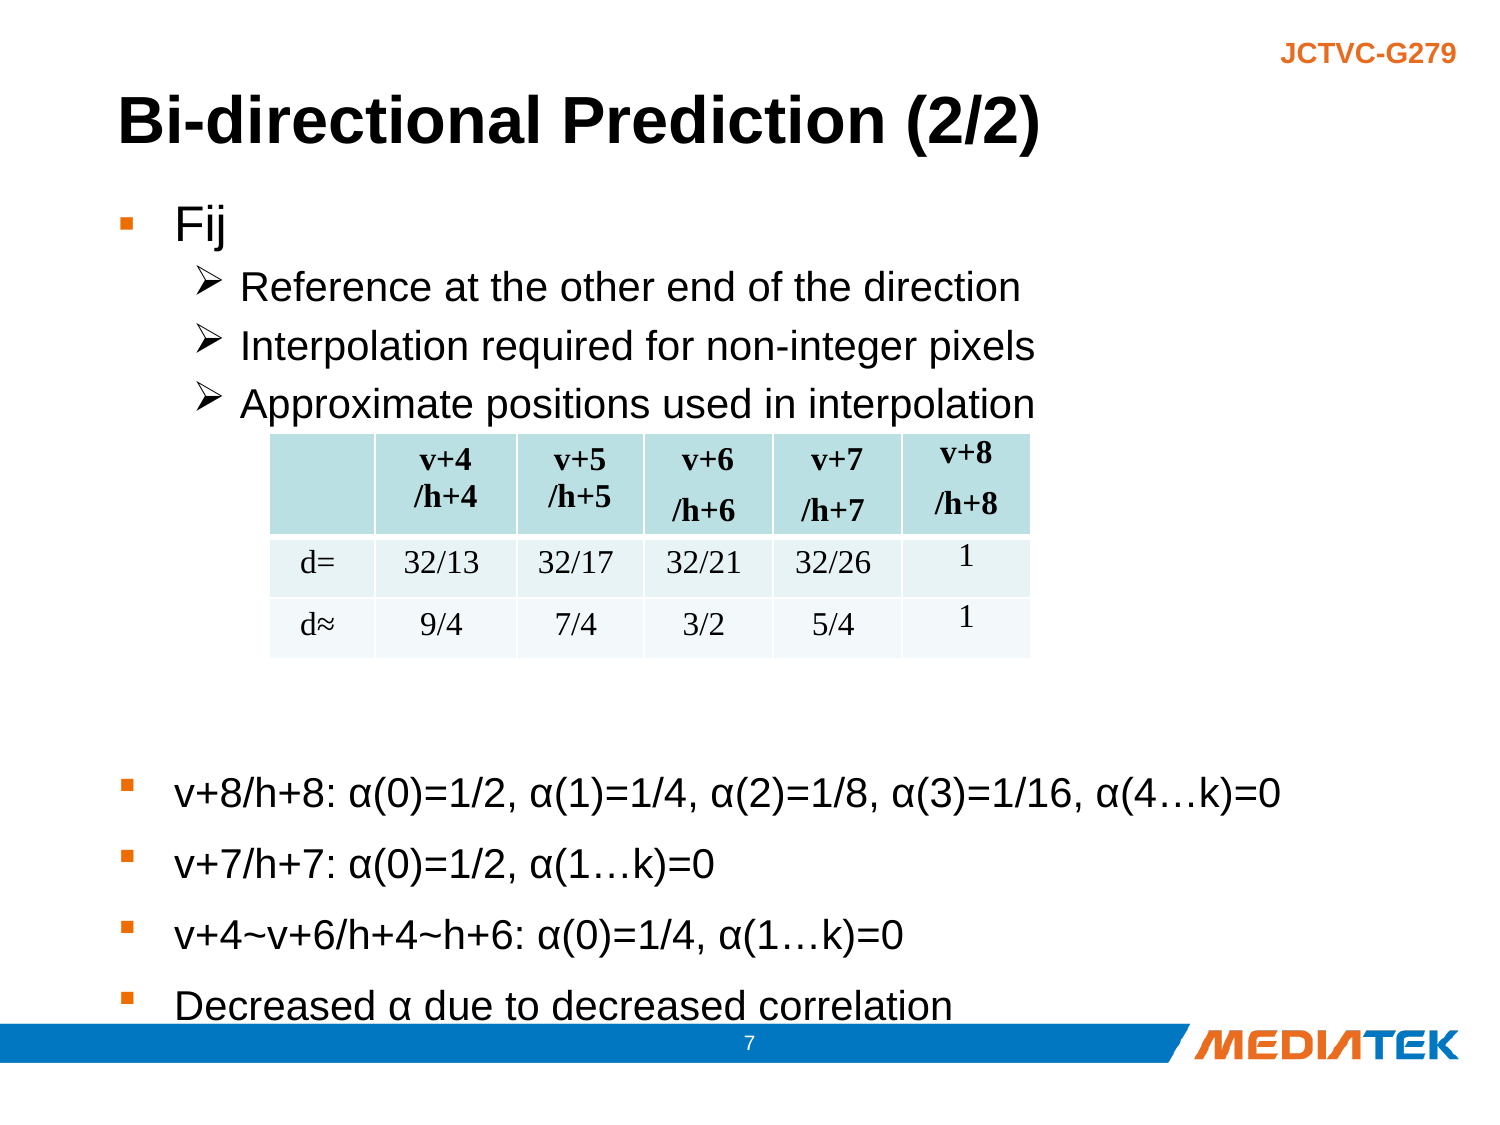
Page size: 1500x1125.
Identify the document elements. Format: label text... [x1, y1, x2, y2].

table_header [270, 434, 374, 534]
table_cell 3/2 [645, 599, 772, 658]
picture [0, 1023, 711, 1063]
picture [789, 1023, 1459, 1063]
title Bi-directional Prediction (2/2) [101, 62, 1425, 172]
table_cell 32/21 [645, 540, 772, 597]
table_cell d≈ [270, 599, 374, 658]
table_header v+5 /h+5 [518, 434, 643, 534]
table_cell d= [270, 540, 374, 597]
slide_number 6 [711, 1022, 789, 1090]
table_cell 5/4 [774, 599, 901, 658]
table_cell 1 [903, 540, 1030, 597]
table_cell 7/4 [518, 599, 643, 658]
table_header v+7 /h+7 [774, 434, 901, 534]
table_cell 32/13 [376, 540, 516, 597]
table_cell 9/4 [376, 599, 516, 658]
table_header v+4 /h+4 [376, 434, 516, 534]
table_header v+8 /h+8 [903, 434, 1030, 534]
table_cell 32/26 [774, 540, 901, 597]
table_cell 32/17 [518, 540, 643, 597]
table_header v+6 /h+6 [645, 434, 772, 534]
list Fij Reference at the other end of the direction Interpolation required for non-integer pixels Approximate positions used in interpolation v+8/h+8: α(0)=1/2, α(1)=1/4, α(2)=1/8, α(3)=1/16, α(4…k)=0 v+7/h+7: α(0)=1/2, α(1…k)=0 v+4~v+6/h+4~h+6: α(0)=1/4, α(1…k)=0 Decreased α due to decreased correlation [102, 184, 1425, 998]
table_cell 1 [903, 599, 1030, 658]
